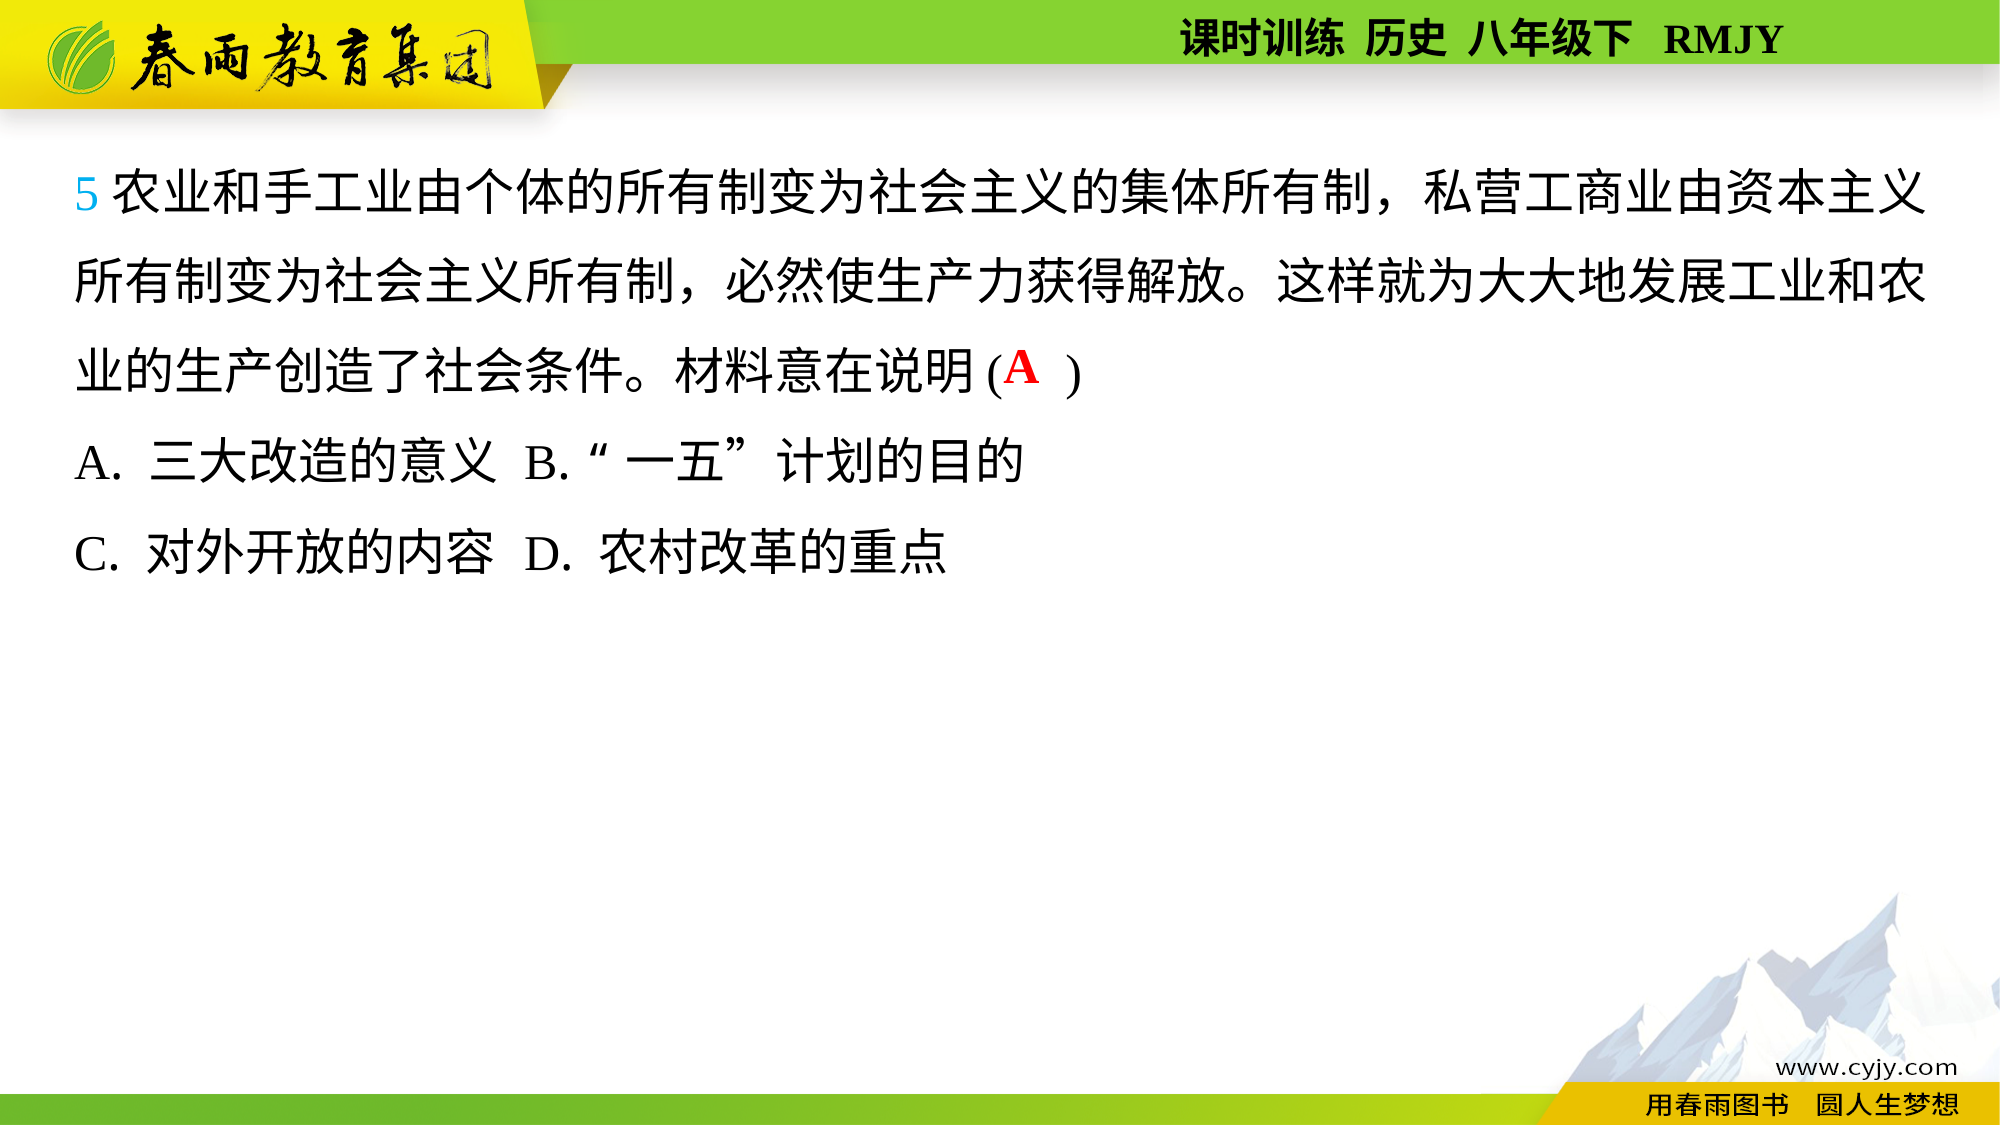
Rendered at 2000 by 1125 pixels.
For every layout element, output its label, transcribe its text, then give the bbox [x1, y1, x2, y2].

list 5农业和手工业由个体的所有制变为社会主义的集体所有制，私营工商业由资本主义所有制变为社会主义所有制，必然使生产力获得解放。这样就为大大地发展工业和农业的生产创造了社会条件。材料意在说明( ) A. 三大改造的意义 B. “一五”计划的目的 C. 对外开放的内容 D. 农村改革的重点 [59, 122, 1944, 581]
text_box A [988, 326, 1055, 401]
picture [0, 0, 2000, 1125]
